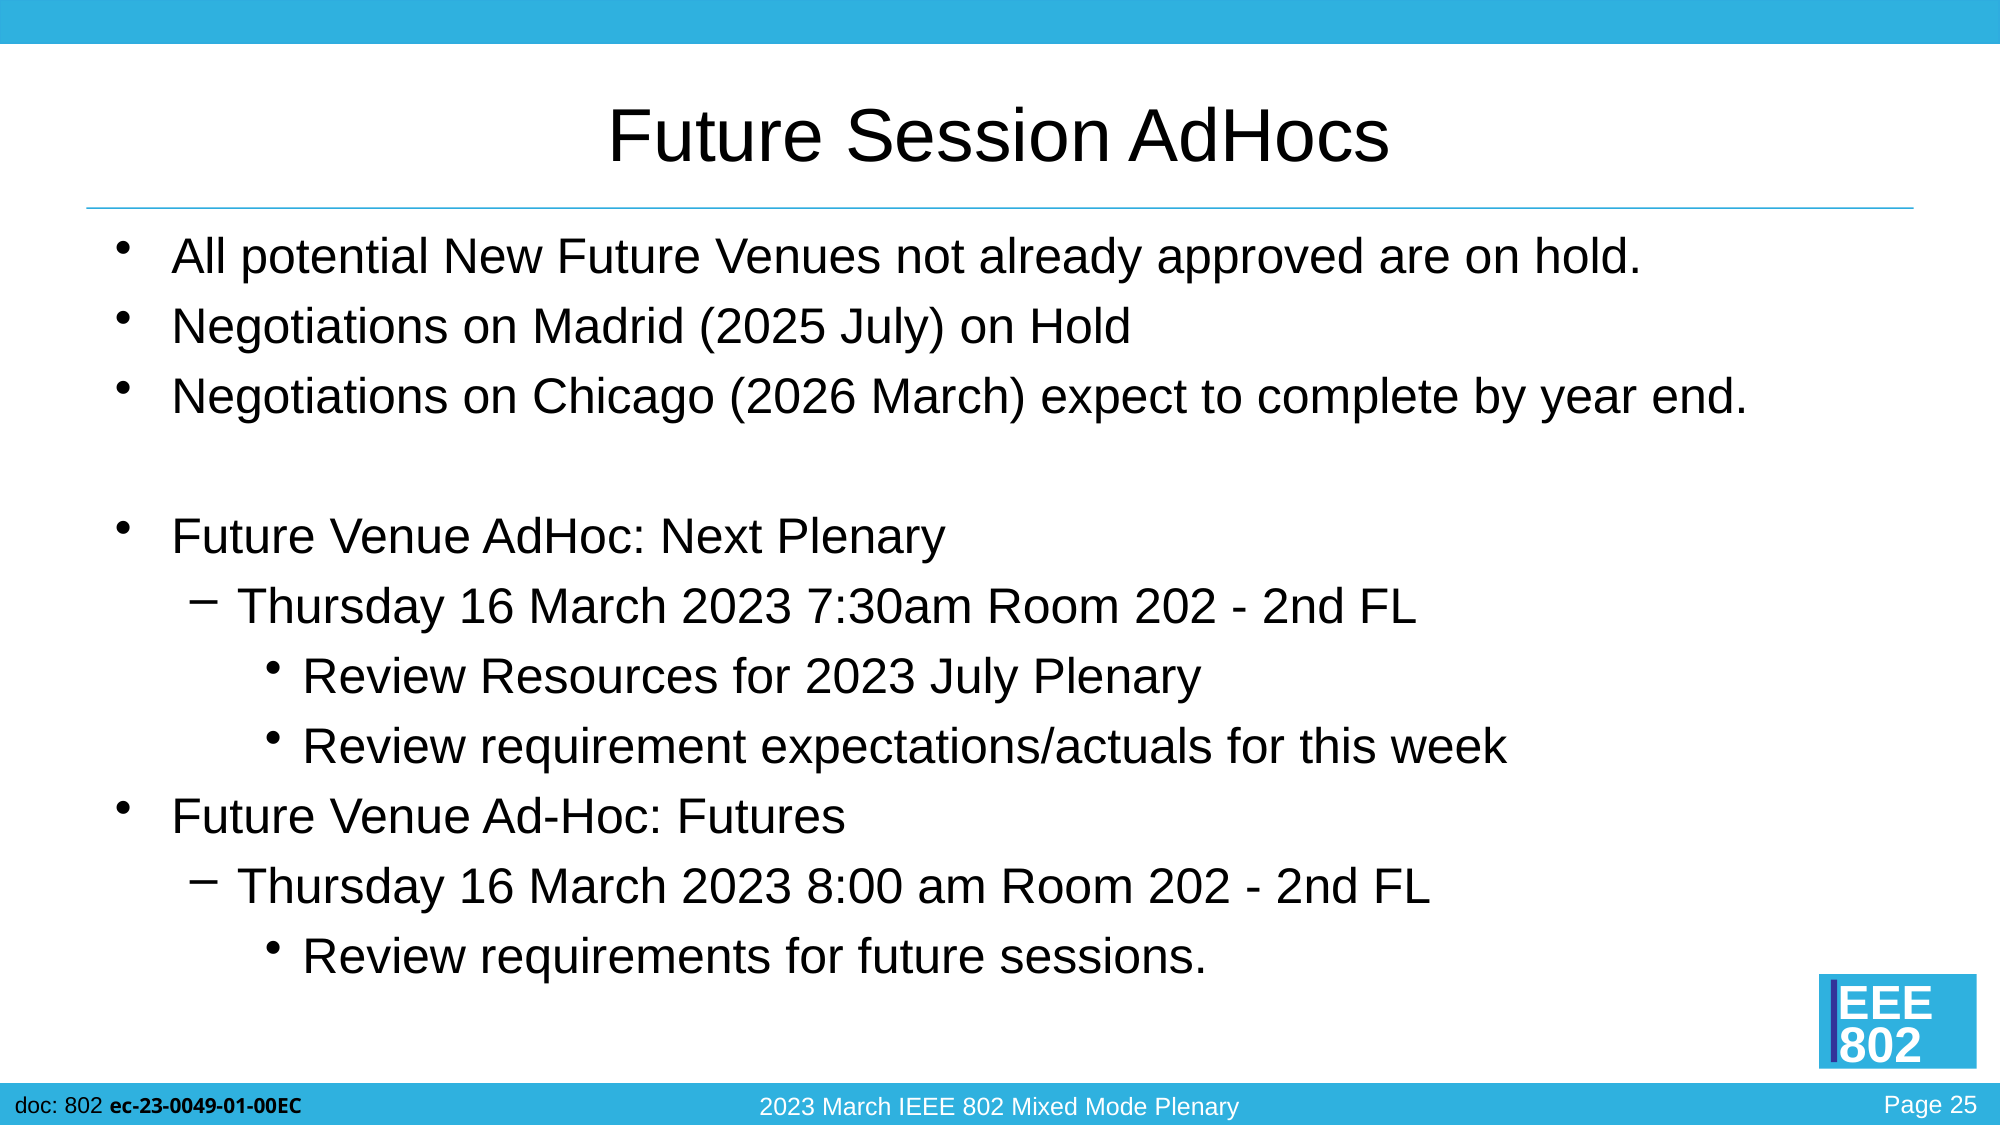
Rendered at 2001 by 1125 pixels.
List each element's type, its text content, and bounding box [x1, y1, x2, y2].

list All potential New Future Venues not already approved are on hold. Negotiations on Madrid (2025 July) on Hold Negotiations on Chicago (2026 March) expect to complete by year end. Future Venue AdHoc: Next Plenary Thursday 16 March 2023 7:30am Room 202 - 2nd FL Review Resources for 2023 July Plenary Review requirement expectations/actuals for this week Future Venue Ad-Hoc: Futures Thursday 16 March 2023 8:00 am Room 202 - 2nd FL Review requirements for future sessions. [99, 216, 1913, 1075]
title Future Session AdHocs [99, 66, 1900, 197]
